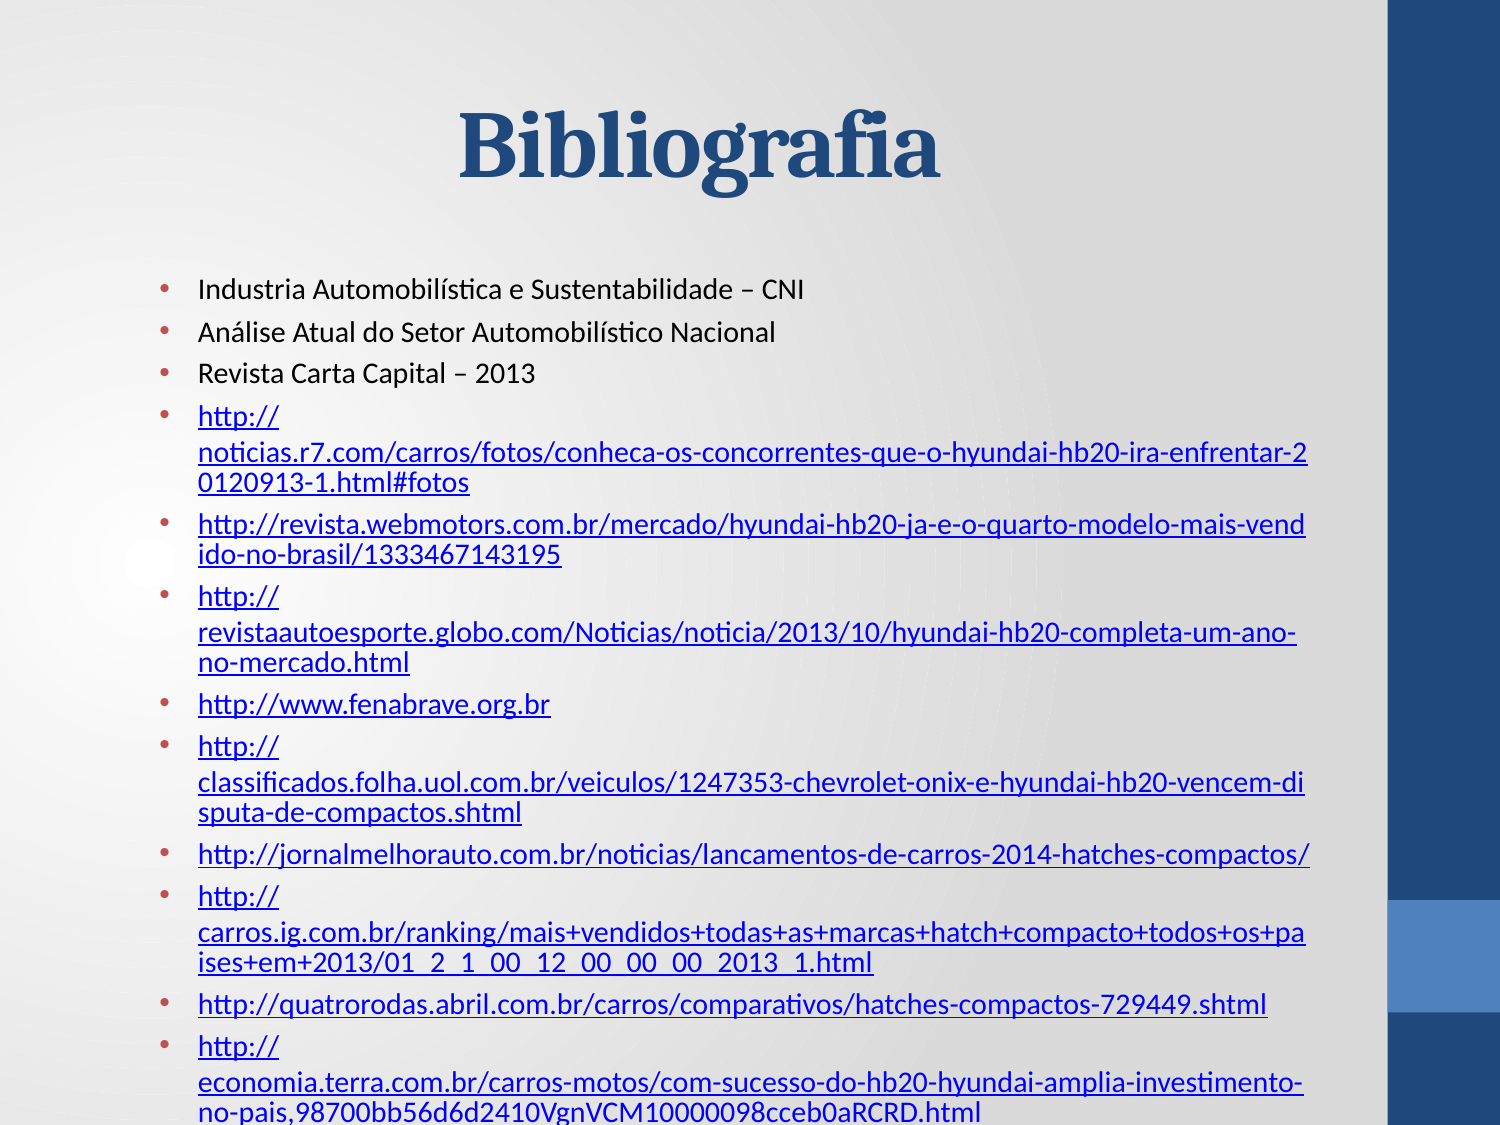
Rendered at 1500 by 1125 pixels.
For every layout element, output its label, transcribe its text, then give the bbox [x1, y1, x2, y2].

title Bibliografia [75, 45, 1325, 233]
list Industria Automobilística e Sustentabilidade – CNI Análise Atual do Setor Automobilístico Nacional Revista Carta Capital – 2013 http://noticias.r7.com/carros/fotos/conheca-os-concorrentes-que-o-hyundai-hb20-ira-enfrentar-20120913-1.html#fotos http://revista.webmotors.com.br/mercado/hyundai-hb20-ja-e-o-quarto-modelo-mais-vendido-no-brasil/1333467143195 http://revistaautoesporte.globo.com/Noticias/noticia/2013/10/hyundai-hb20-completa-um-ano-no-mercado.html http://www.fenabrave.org.br http://classificados.folha.uol.com.br/veiculos/1247353-chevrolet-onix-e-hyundai-hb20-vencem-disputa-de-compactos.shtml http://jornalmelhorauto.com.br/noticias/lancamentos-de-carros-2014-hatches-compactos/ http://carros.ig.com.br/ranking/mais+vendidos+todas+as+marcas+hatch+compacto+todos+os+paises+em+2013/01_2_1_00_12_00_00_00_2013_1.html http://quatrorodas.abril.com.br/carros/comparativos/hatches-compactos-729449.shtml http://economia.terra.com.br/carros-motos/com-sucesso-do-hb20-hyundai-amplia-investimento-no-pais,98700bb56d6d2410VgnVCM10000098cceb0aRCRD.html http://exame.abril.com.br/revista-exame/edicoes/101902/noticias/o-maior-investimento-da-historia-das-montadoras-no-brasil [75, 262, 1325, 1050]
